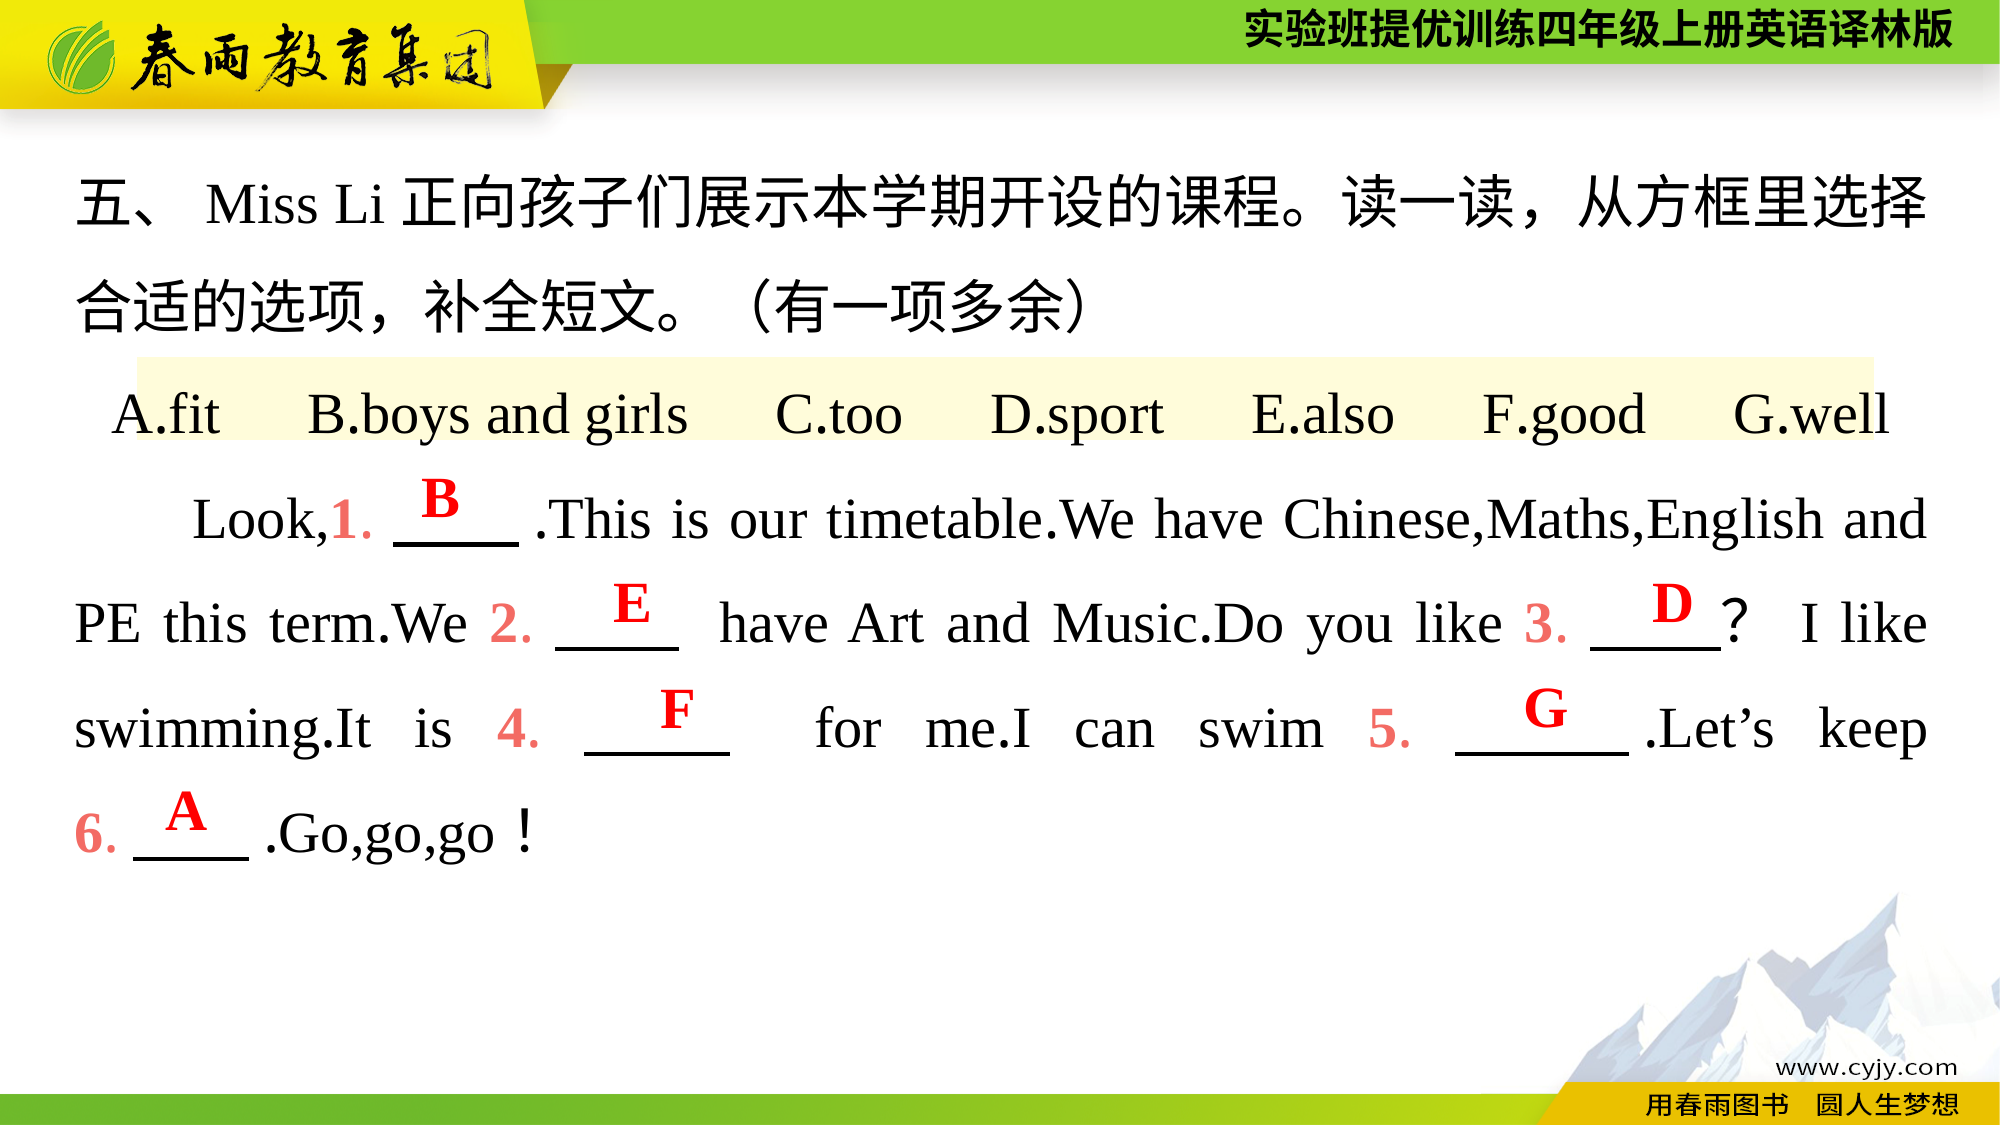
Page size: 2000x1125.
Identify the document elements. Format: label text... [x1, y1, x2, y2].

text_box D [1638, 556, 1710, 642]
text_box E [598, 556, 668, 642]
text_box F [646, 662, 712, 748]
picture [0, 0, 2000, 1125]
text_box G [1508, 661, 1584, 747]
text_box A [150, 764, 223, 850]
list 五、Miss Li正向孩子们展示本学期开设的课程。读一读，从方框里选择合适的选项，补全短文。（有一项多余） A.fit B.boys and girls C.too D.sport E.also F.good G.well Look,1. .This is our timetable.We have Chinese,Maths,English and PE this term.We 2. have Art and Music.Do you like 3. ？I like swimming.It is 4. for me.I can swim 5. .Let’s keep 6. .Go,go,go！ [59, 122, 1944, 880]
text_box B [406, 452, 476, 537]
